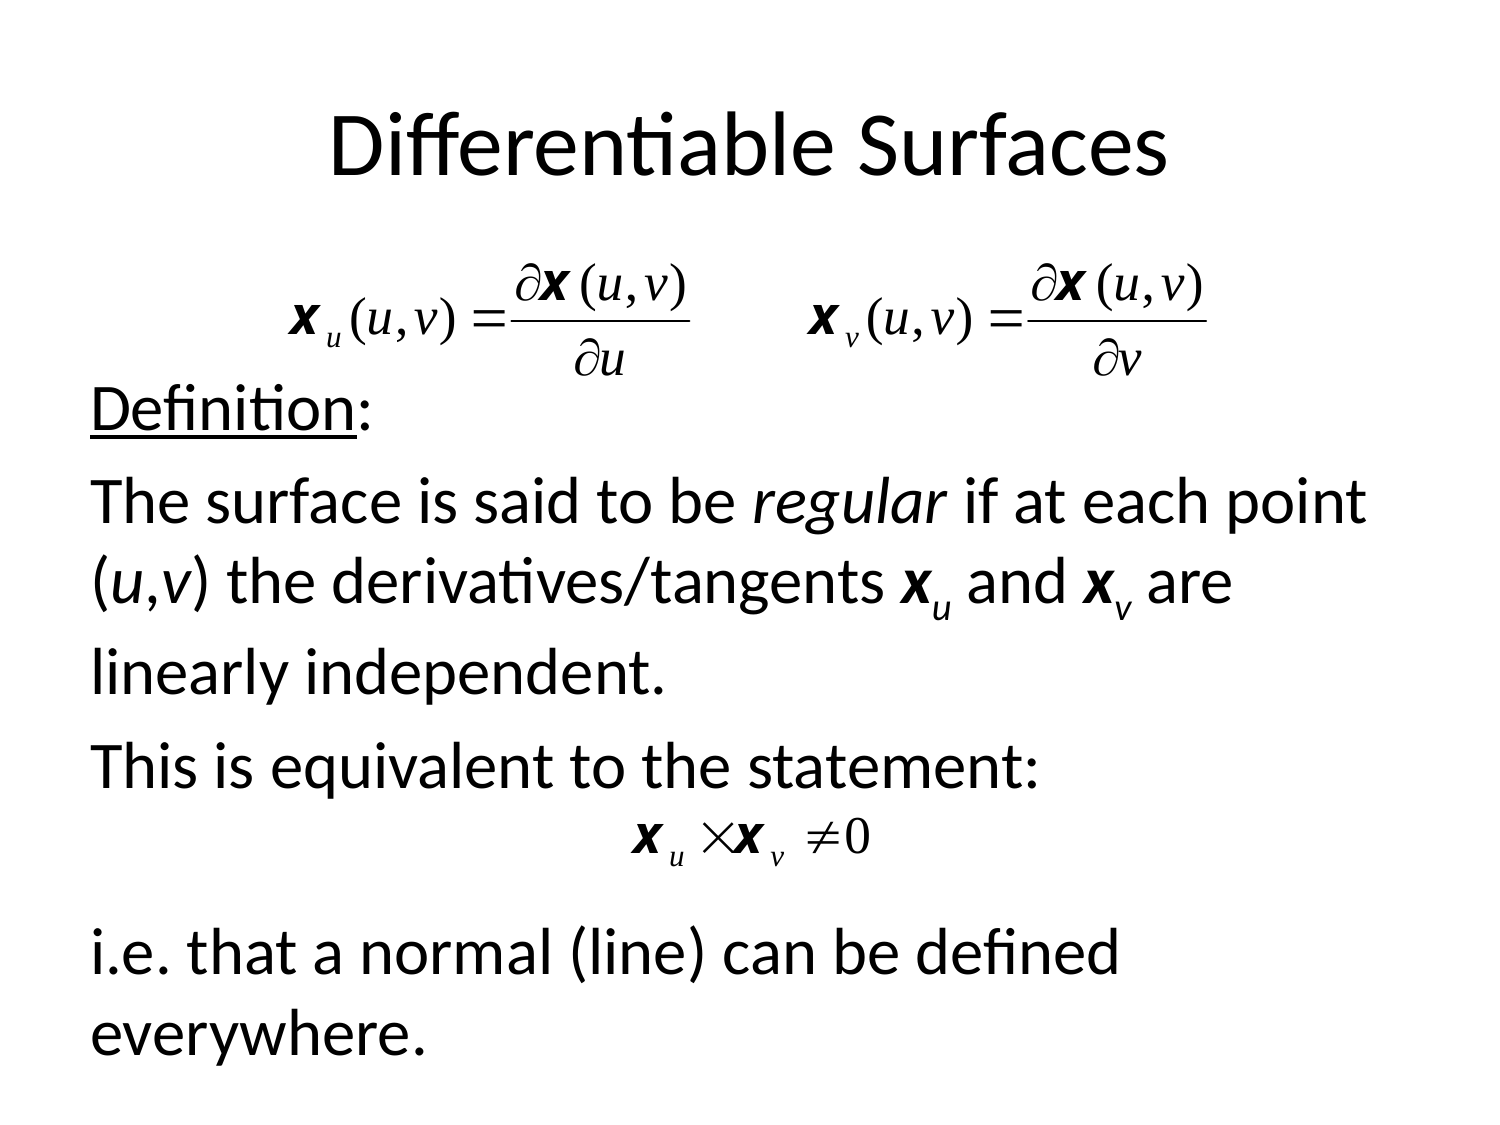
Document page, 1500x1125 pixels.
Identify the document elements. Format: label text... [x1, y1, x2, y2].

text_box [281, 249, 1220, 388]
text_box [624, 799, 879, 880]
list Definition: The surface is said to be regular if at each point (u,v) the derivatives/tangents xu and xv are linearly independent. This is equivalent to the statement: i.e. that a normal (line) can be defined everywhere. [75, 262, 1425, 1125]
title Differentiable Surfaces [75, 45, 1425, 233]
